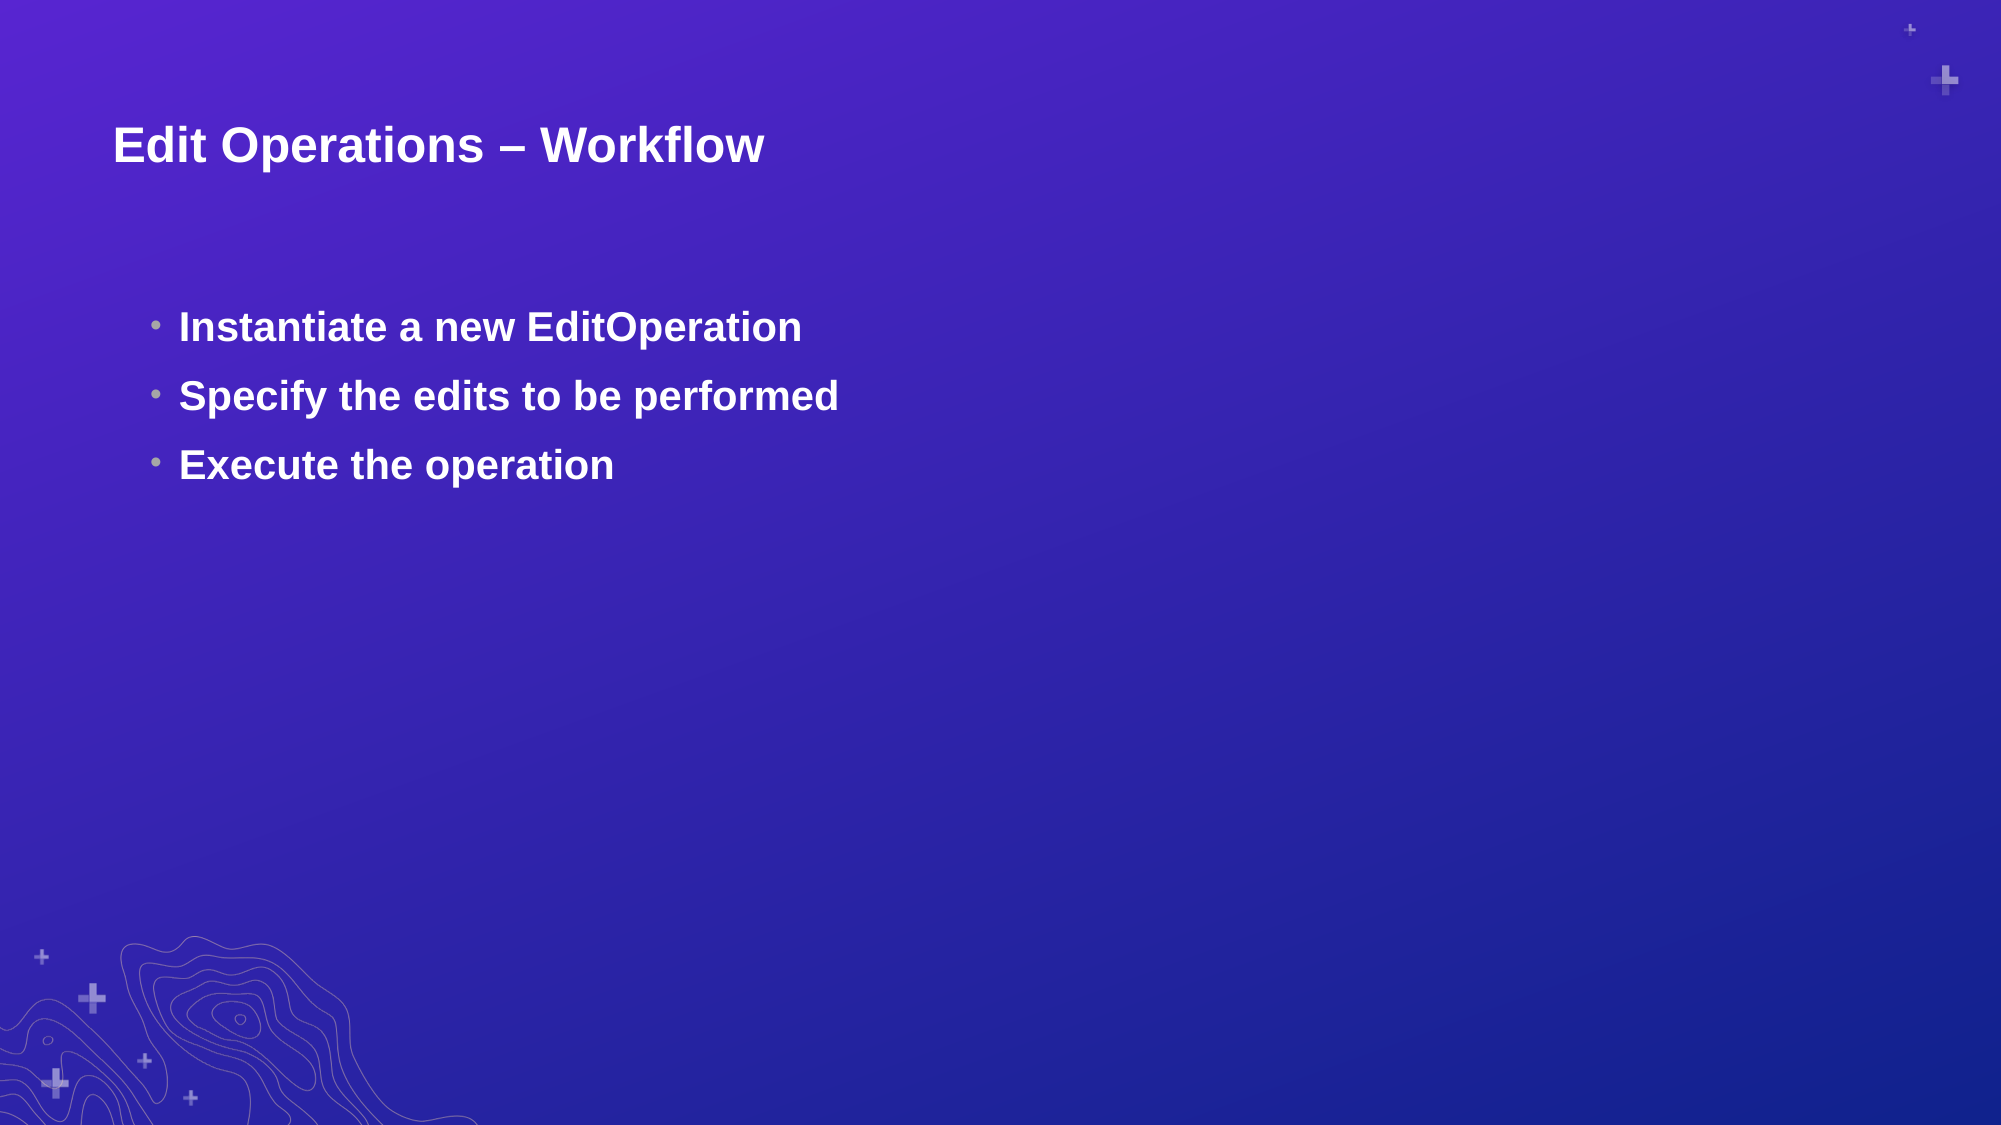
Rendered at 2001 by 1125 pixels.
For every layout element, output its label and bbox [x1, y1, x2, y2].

text_box [0, 0, 2000, 1125]
